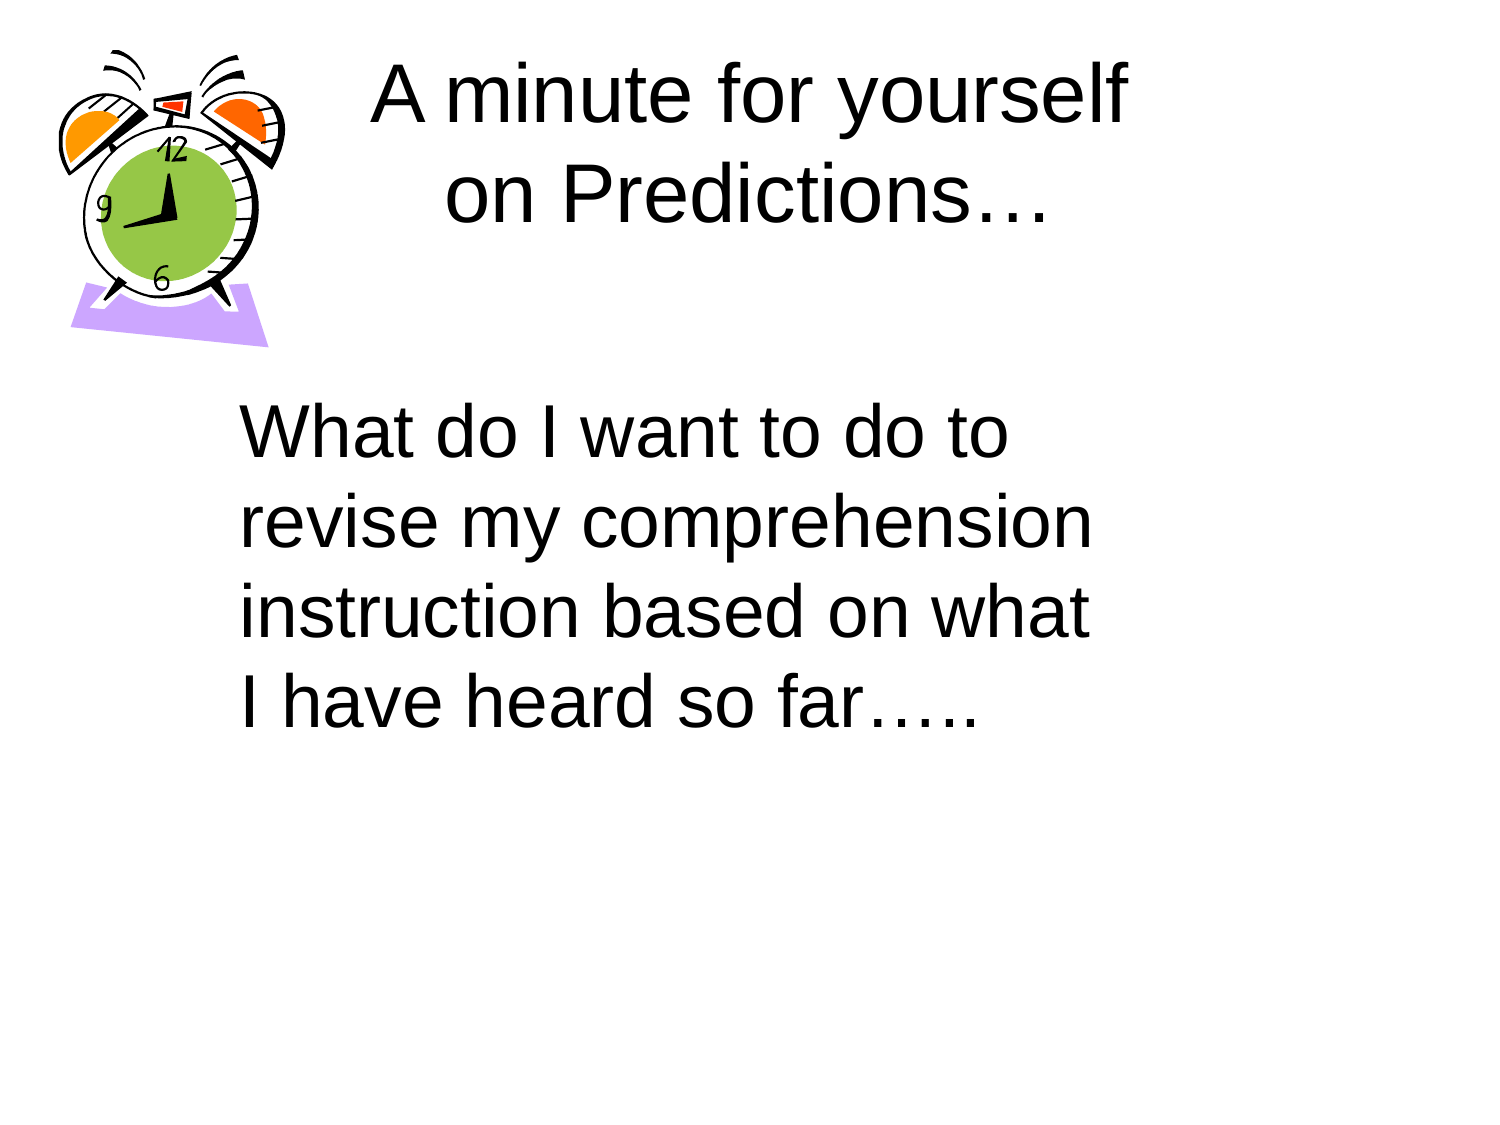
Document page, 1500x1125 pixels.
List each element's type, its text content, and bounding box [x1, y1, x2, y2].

title A minute for yourself on Predictions… [74, 44, 1426, 233]
text_box What do I want to do to revise my comprehension instruction based on what I have heard so far….. [225, 374, 1225, 750]
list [58, 49, 288, 351]
